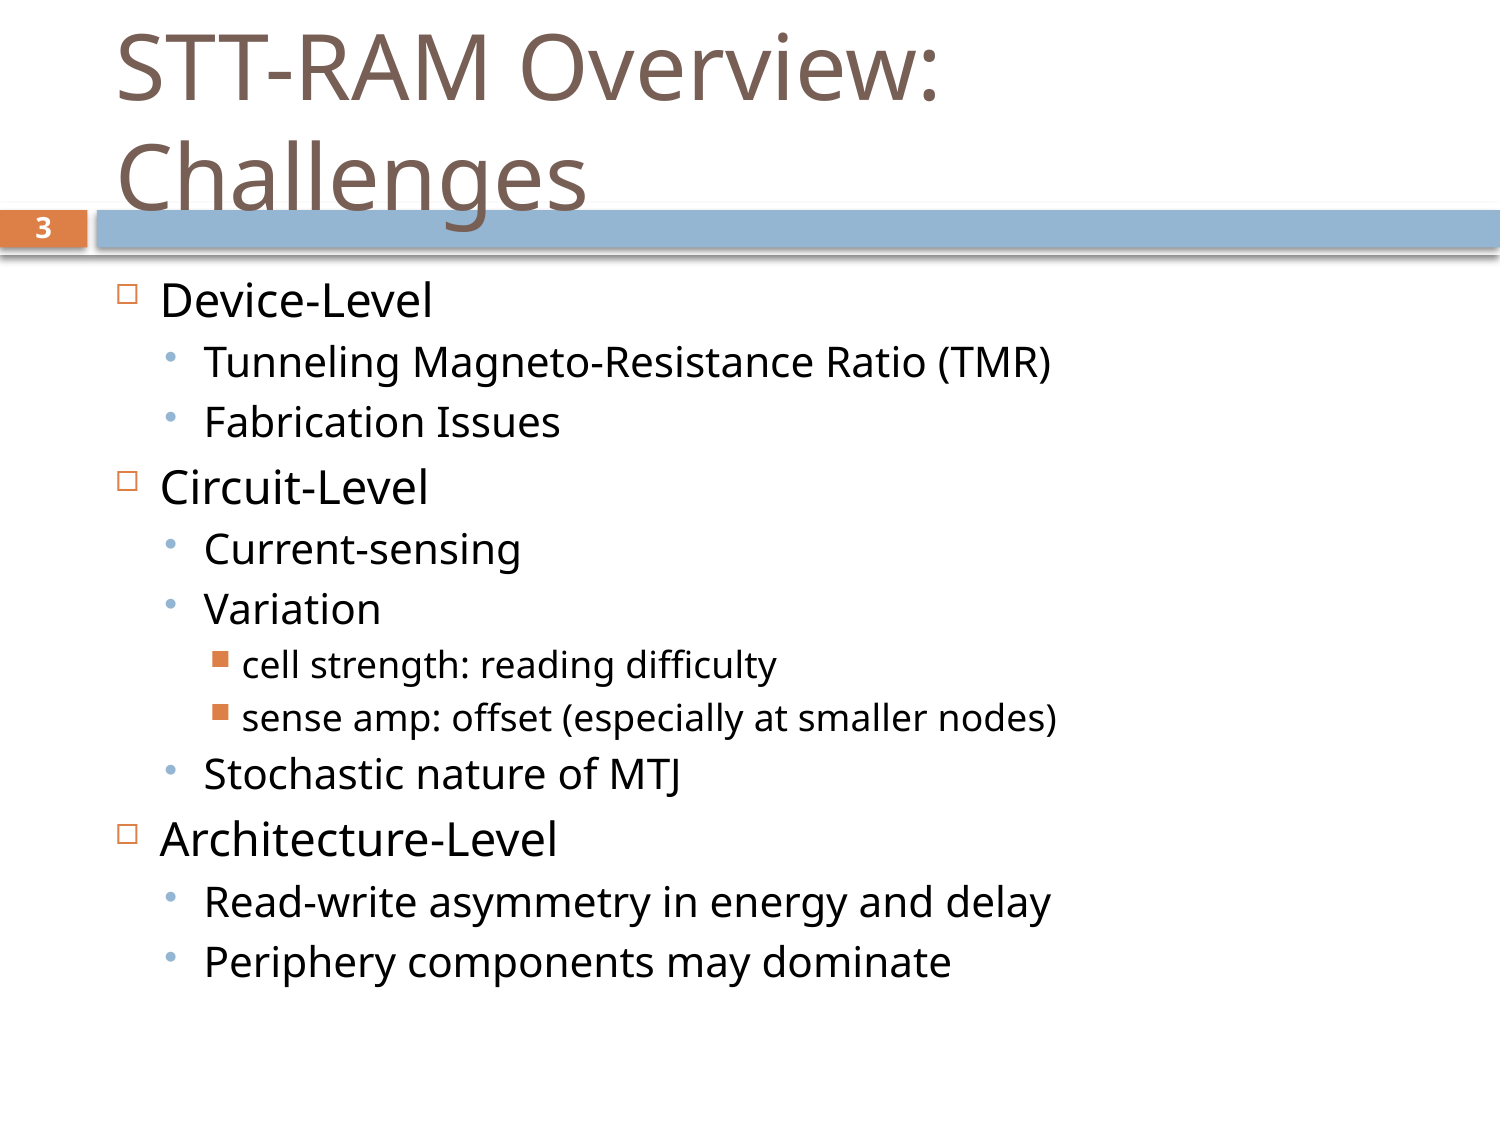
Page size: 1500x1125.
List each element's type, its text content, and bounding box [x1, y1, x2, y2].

list Device-Level Tunneling Magneto-Resistance Ratio (TMR) Fabrication Issues Circuit-Level Current-sensing Variation cell strength: reading difficulty sense amp: offset (especially at smaller nodes) Stochastic nature of MTJ Architecture-Level Read-write asymmetry in energy and delay Periphery components may dominate [100, 262, 1438, 1000]
slide_number 3 [0, 208, 88, 249]
title STT-RAM Overview: Challenges [100, 37, 1438, 200]
